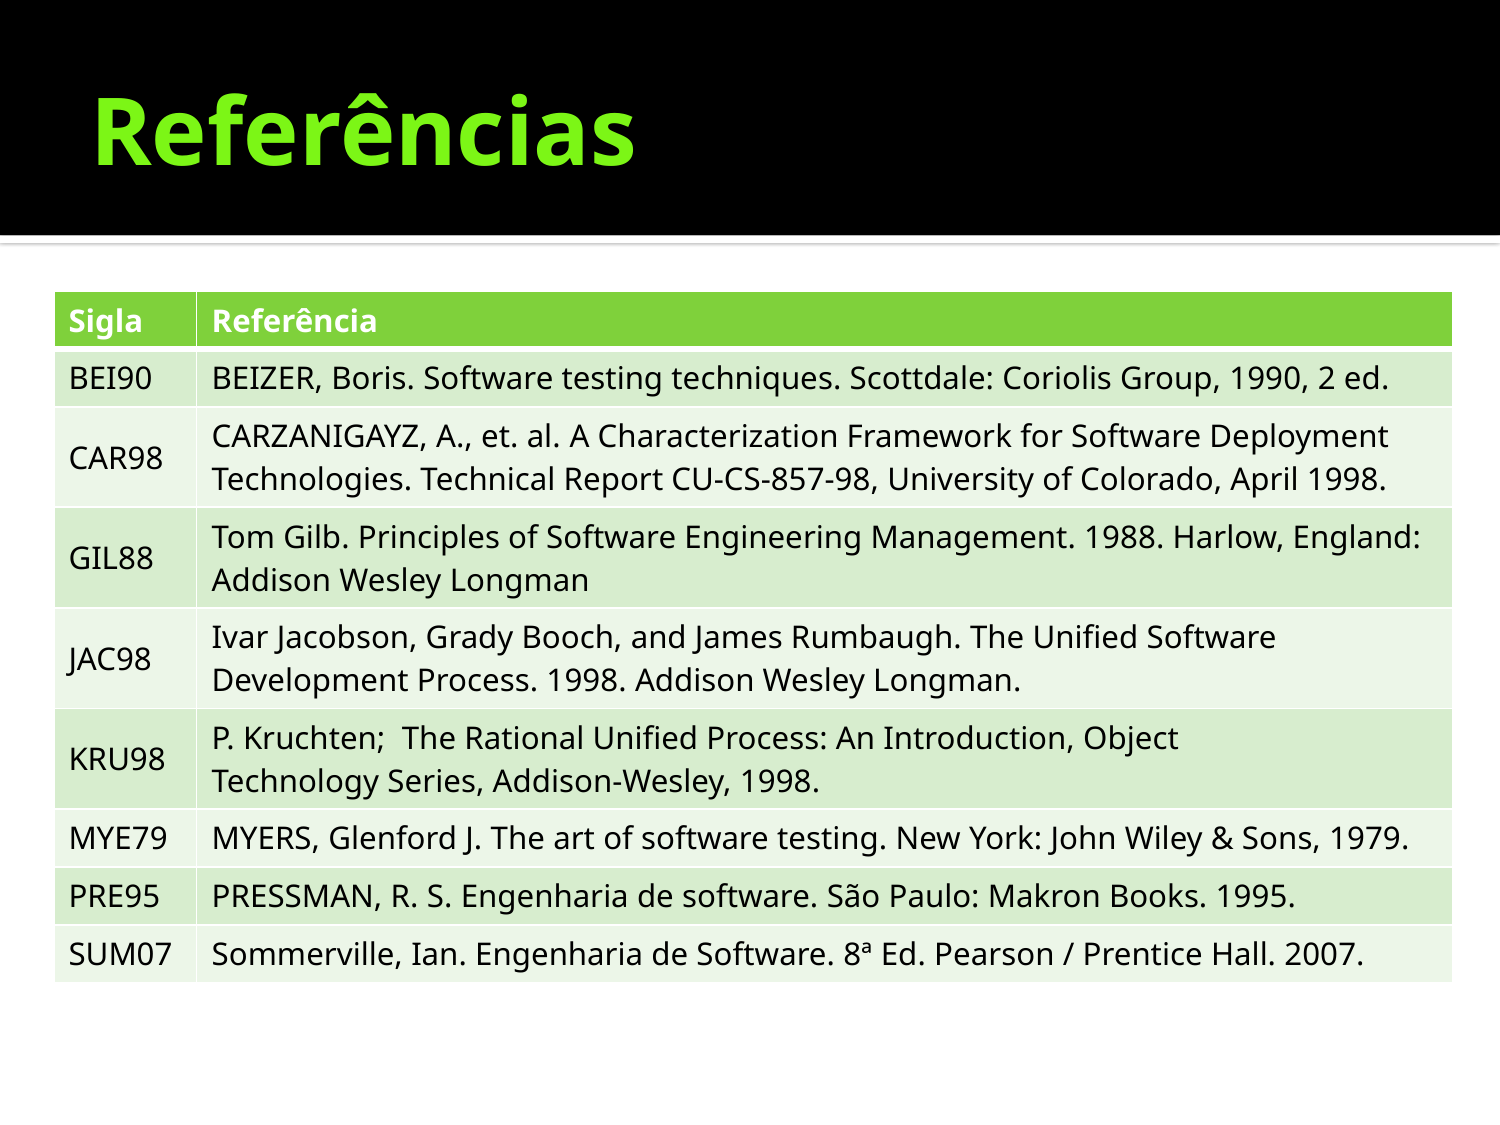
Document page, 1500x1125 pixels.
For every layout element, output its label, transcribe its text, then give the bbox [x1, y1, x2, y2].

title Referências [75, 25, 1425, 231]
table_cell CAR98 [55, 408, 196, 506]
table_cell MYE79 [55, 810, 196, 866]
table_cell BEIZER, Boris. Software testing techniques. Scottdale: Coriolis Group, 1990, 2 ed. [197, 352, 1452, 406]
table_header Sigla [55, 292, 196, 346]
table_cell PRE95 [55, 868, 196, 924]
table_cell Tom Gilb. Principles of Software Engineering Management. 1988. Harlow, England: Addison Wesley Longman [197, 508, 1452, 607]
table_cell MYERS, Glenford J. The art of software testing. New York: John Wiley & Sons, 1979. [197, 810, 1452, 866]
table_cell P. Kruchten; The Rational Unified Process: An Introduction, Object Technology Series, Addison-Wesley, 1998. [197, 709, 1452, 808]
table_cell Ivar Jacobson, Grady Booch, and James Rumbaugh. The Unified Software Development Process. 1998. Addison Wesley Longman. [197, 609, 1452, 708]
table_cell JAC98 [55, 609, 196, 708]
table_cell GIL88 [55, 508, 196, 607]
table_cell PRESSMAN, R. S. Engenharia de software. São Paulo: Makron Books. 1995. [197, 868, 1452, 924]
table_header Referência [197, 292, 1452, 346]
table_cell SUM07 [55, 926, 196, 982]
table_cell Sommerville, Ian. Engenharia de Software. 8ª Ed. Pearson / Prentice Hall. 2007. [197, 926, 1452, 982]
table_cell BEI90 [55, 352, 196, 406]
table_cell KRU98 [55, 709, 196, 808]
table_cell CARZANIGAYZ, A., et. al. A Characterization Framework for Software Deployment Technologies. Technical Report CU-CS-857-98, University of Colorado, April 1998. [197, 408, 1452, 506]
